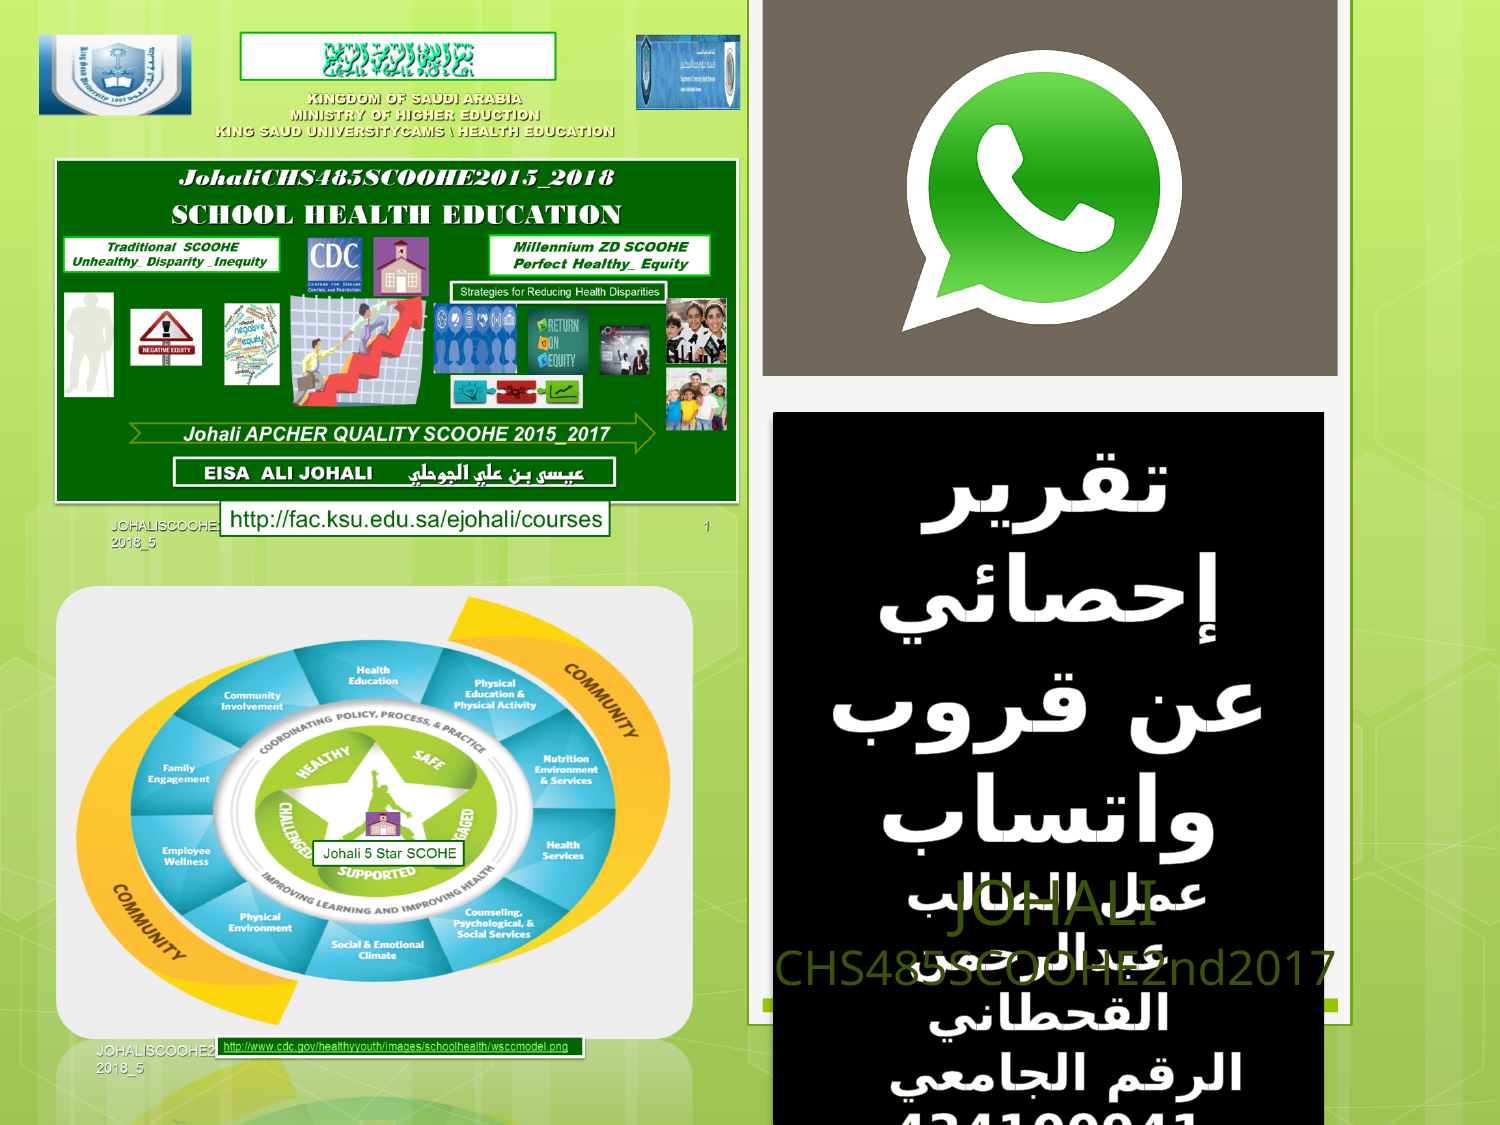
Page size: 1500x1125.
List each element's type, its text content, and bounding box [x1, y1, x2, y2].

picture [881, 27, 1198, 345]
text_box JOHALI CHS485SCOOHE2nd2017 [749, 855, 1362, 1003]
picture [39, 31, 742, 560]
text_box تقرير إحصائي عن قروب واتساب عمل الطالب عبدالرحمن القحطاني الرقم الجامعي 434100941 [773, 412, 1325, 855]
text_box تقرير إحصائي عن قروب واتساب عمل الطالب عبدالرحمن القحطاني الرقم الجامعي 434100941 [773, 1003, 1325, 1125]
picture [53, 585, 695, 1125]
